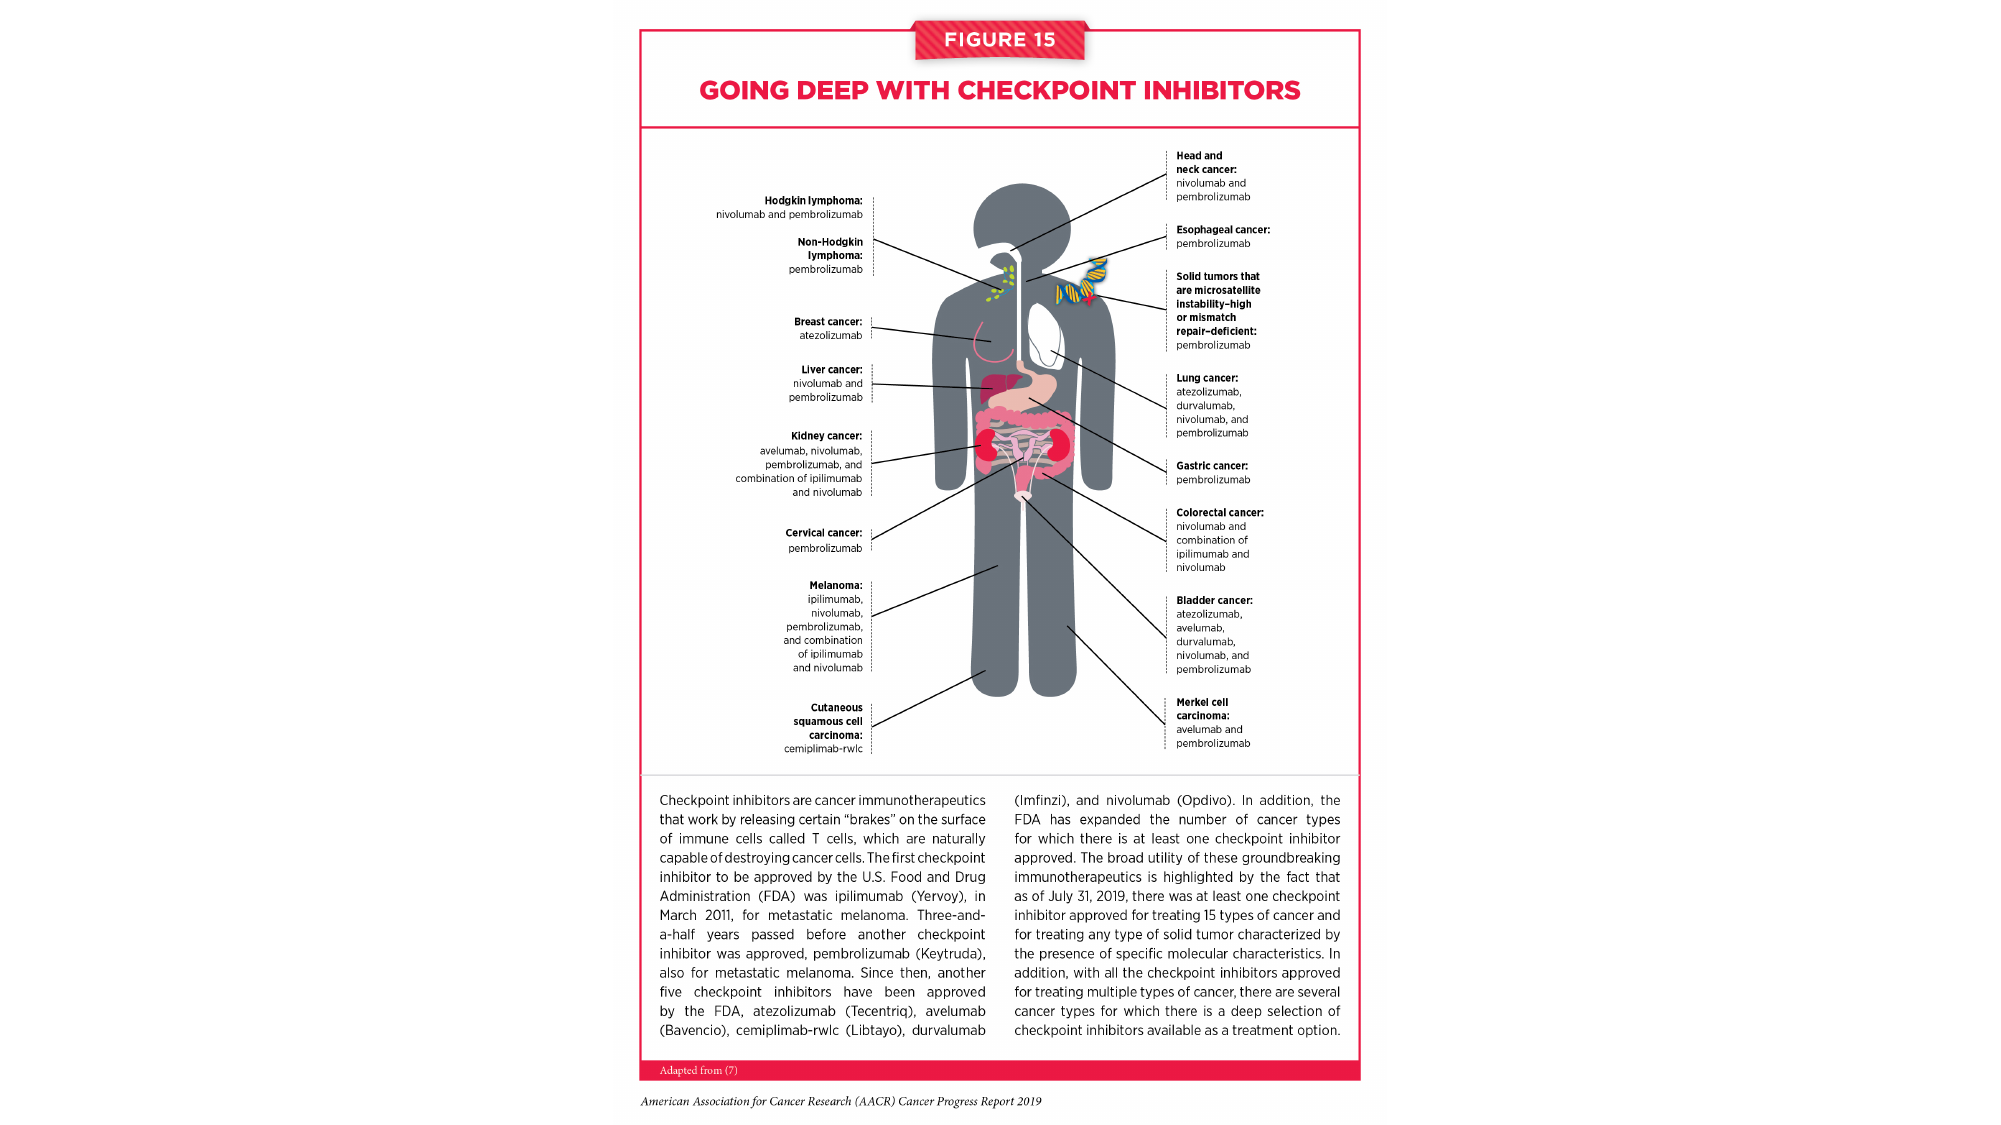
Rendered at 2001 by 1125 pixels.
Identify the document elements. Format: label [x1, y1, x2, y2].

picture [613, 0, 1387, 1125]
